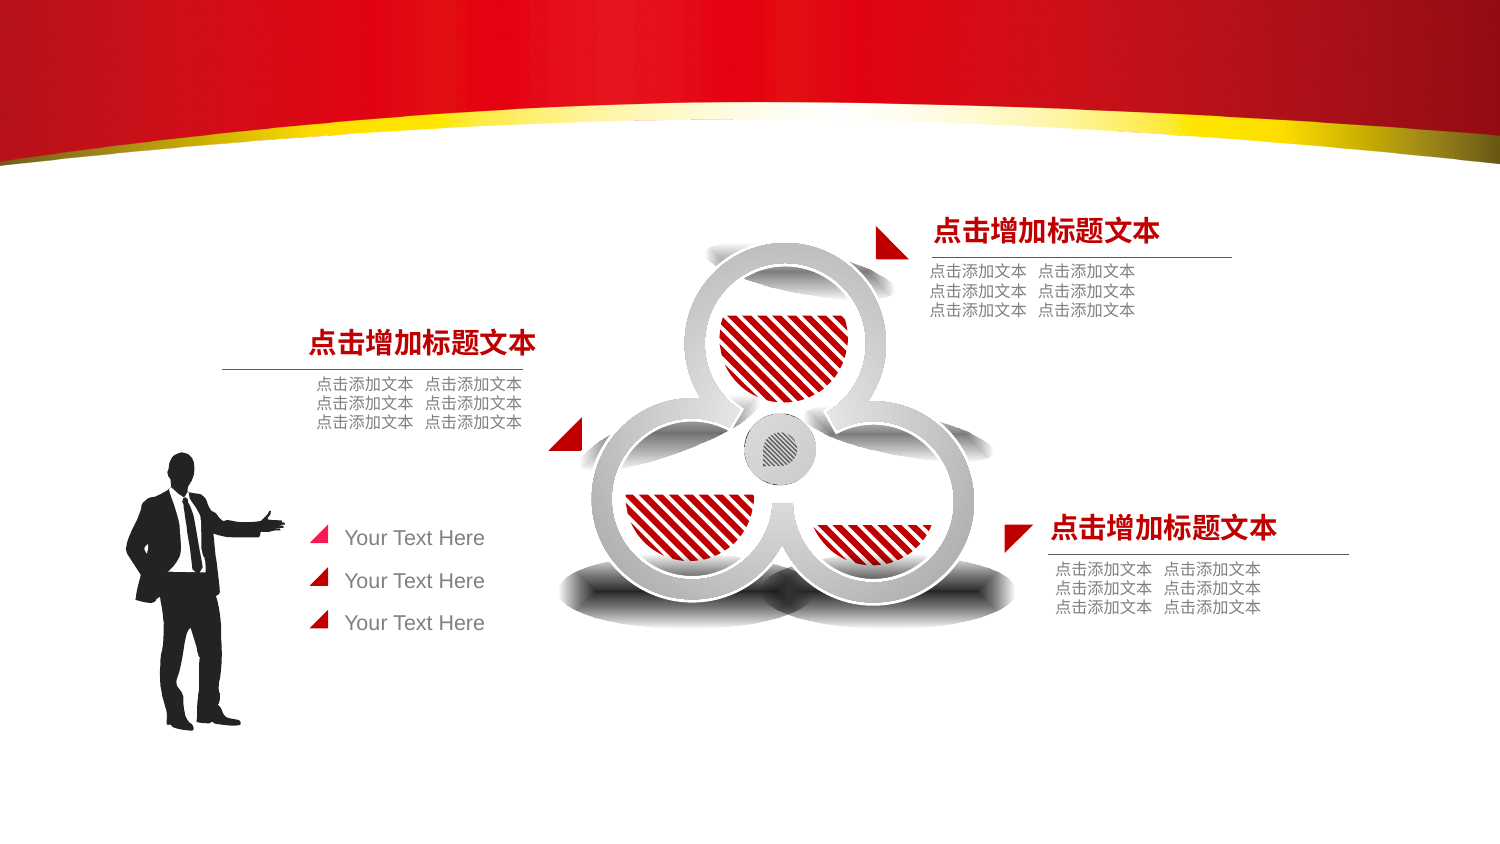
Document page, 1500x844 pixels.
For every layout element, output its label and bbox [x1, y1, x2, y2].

text_box [309, 558, 504, 601]
text_box [222, 325, 586, 461]
picture [0, 0, 1500, 166]
text_box [866, 213, 1233, 350]
text_box [557, 239, 1016, 629]
text_box [992, 510, 1349, 647]
text_box [309, 516, 504, 558]
picture [125, 452, 288, 733]
text_box [309, 601, 504, 644]
